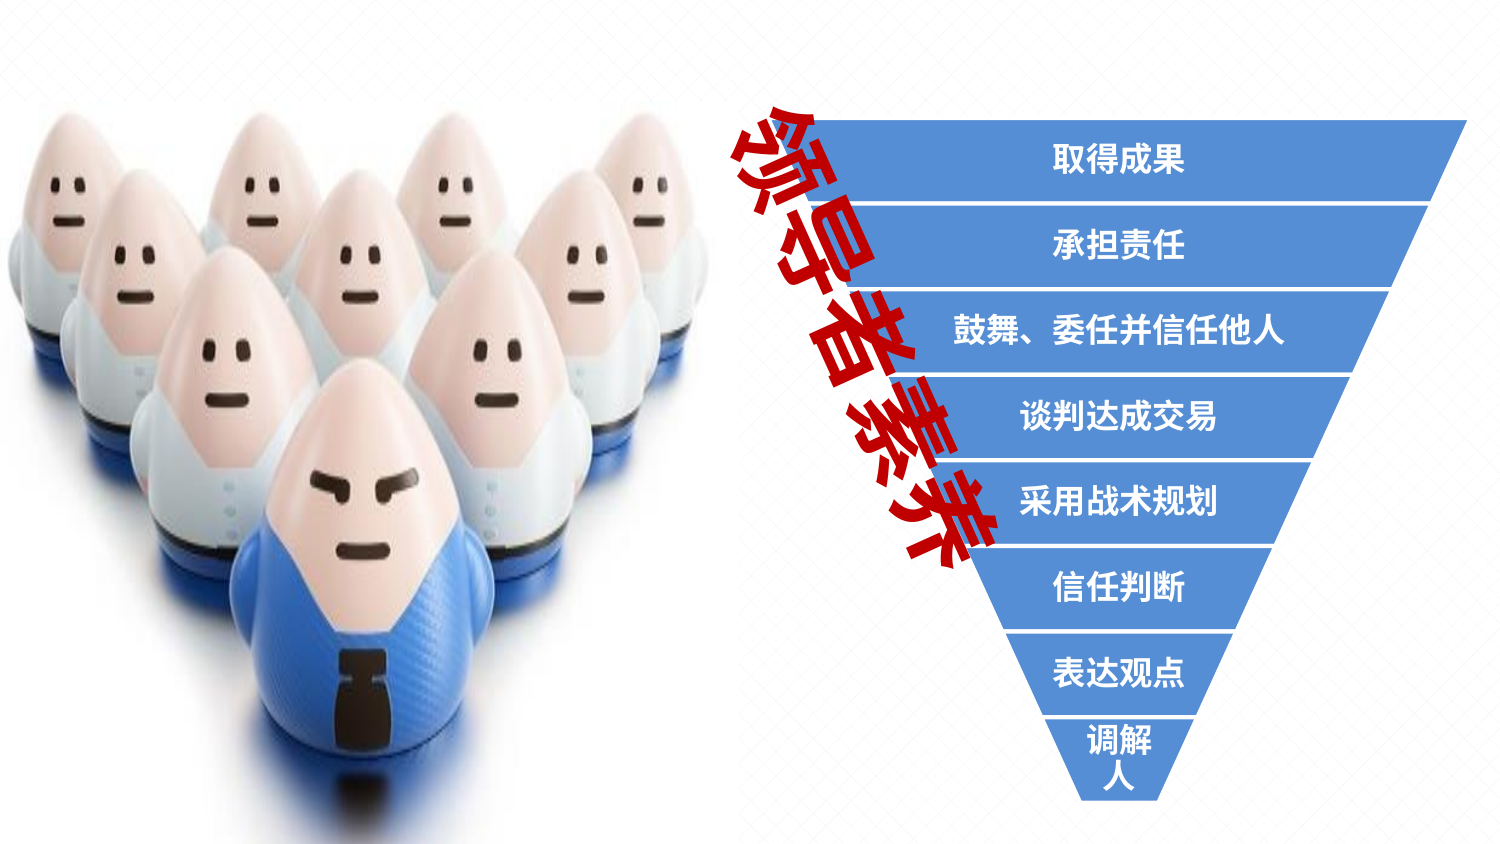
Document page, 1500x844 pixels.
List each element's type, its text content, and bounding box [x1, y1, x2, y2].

text_box 领导者素养 [741, 69, 839, 316]
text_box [767, 117, 1471, 804]
picture [0, 101, 739, 844]
